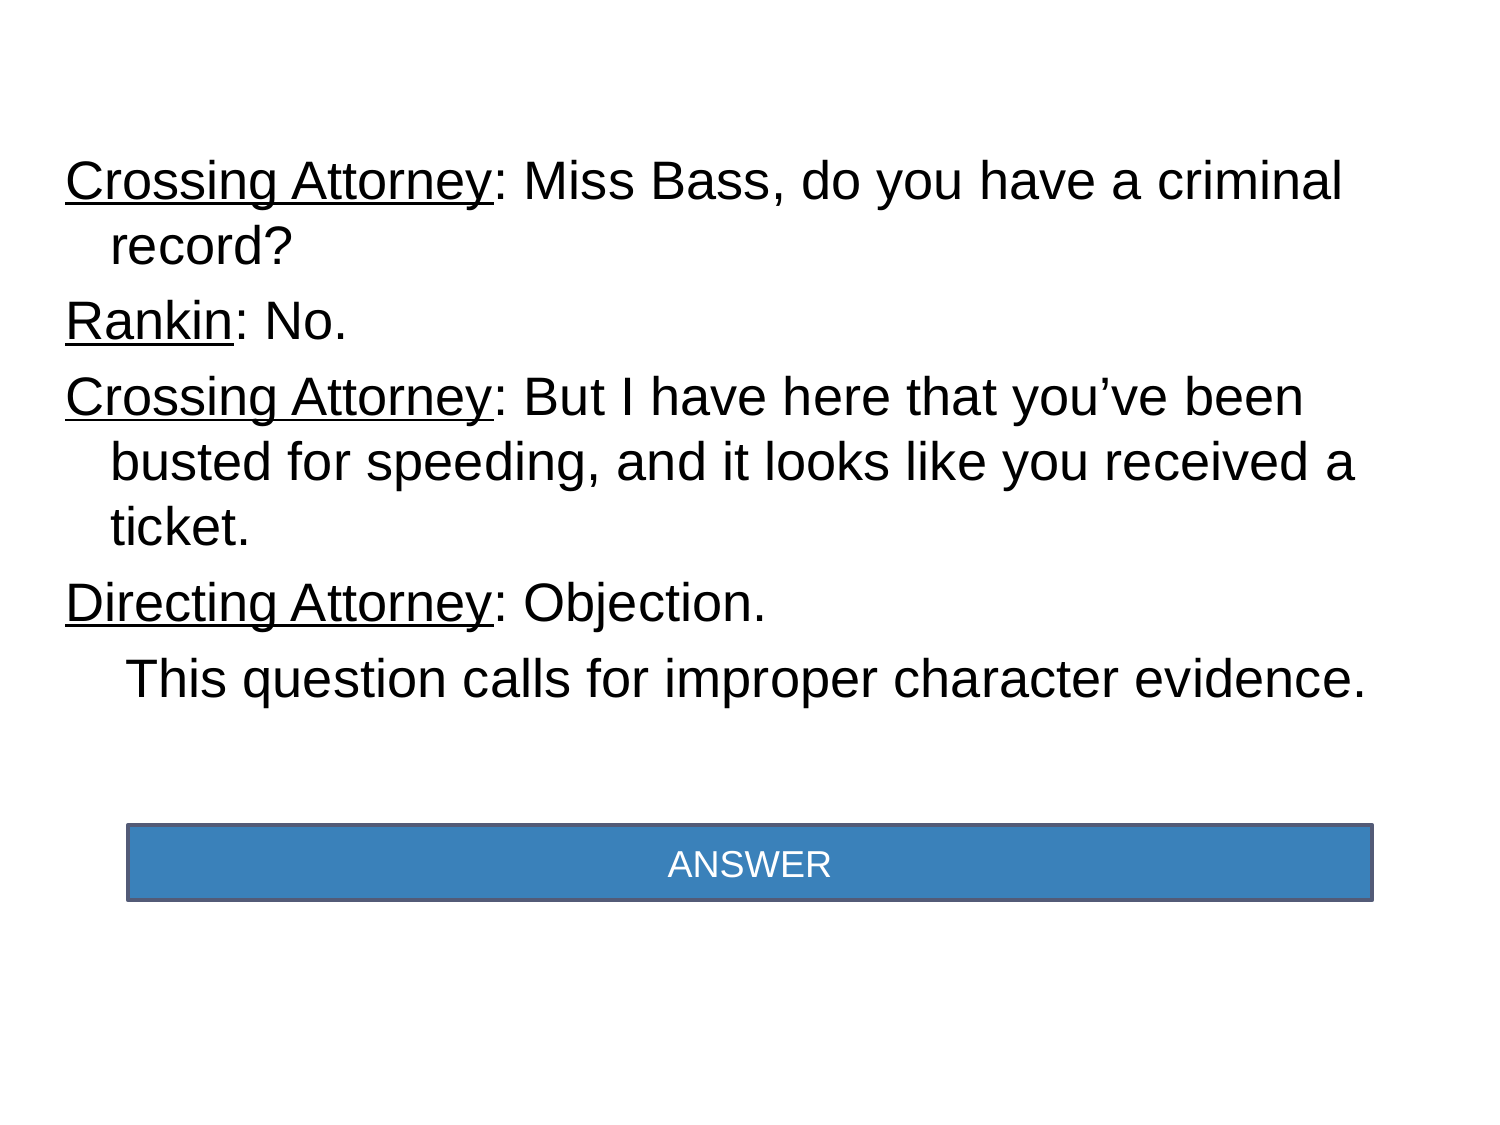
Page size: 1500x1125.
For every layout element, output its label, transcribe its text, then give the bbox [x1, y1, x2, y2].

list Crossing Attorney: Miss Bass, do you have a criminal record? Rankin: No. Crossing Attorney: But I have here that you’ve been busted for speeding, and it looks like you received a ticket. Directing Attorney: Objection. This question calls for improper character evidence. [50, 137, 1425, 1038]
text_box ANSWER [127, 825, 1373, 901]
